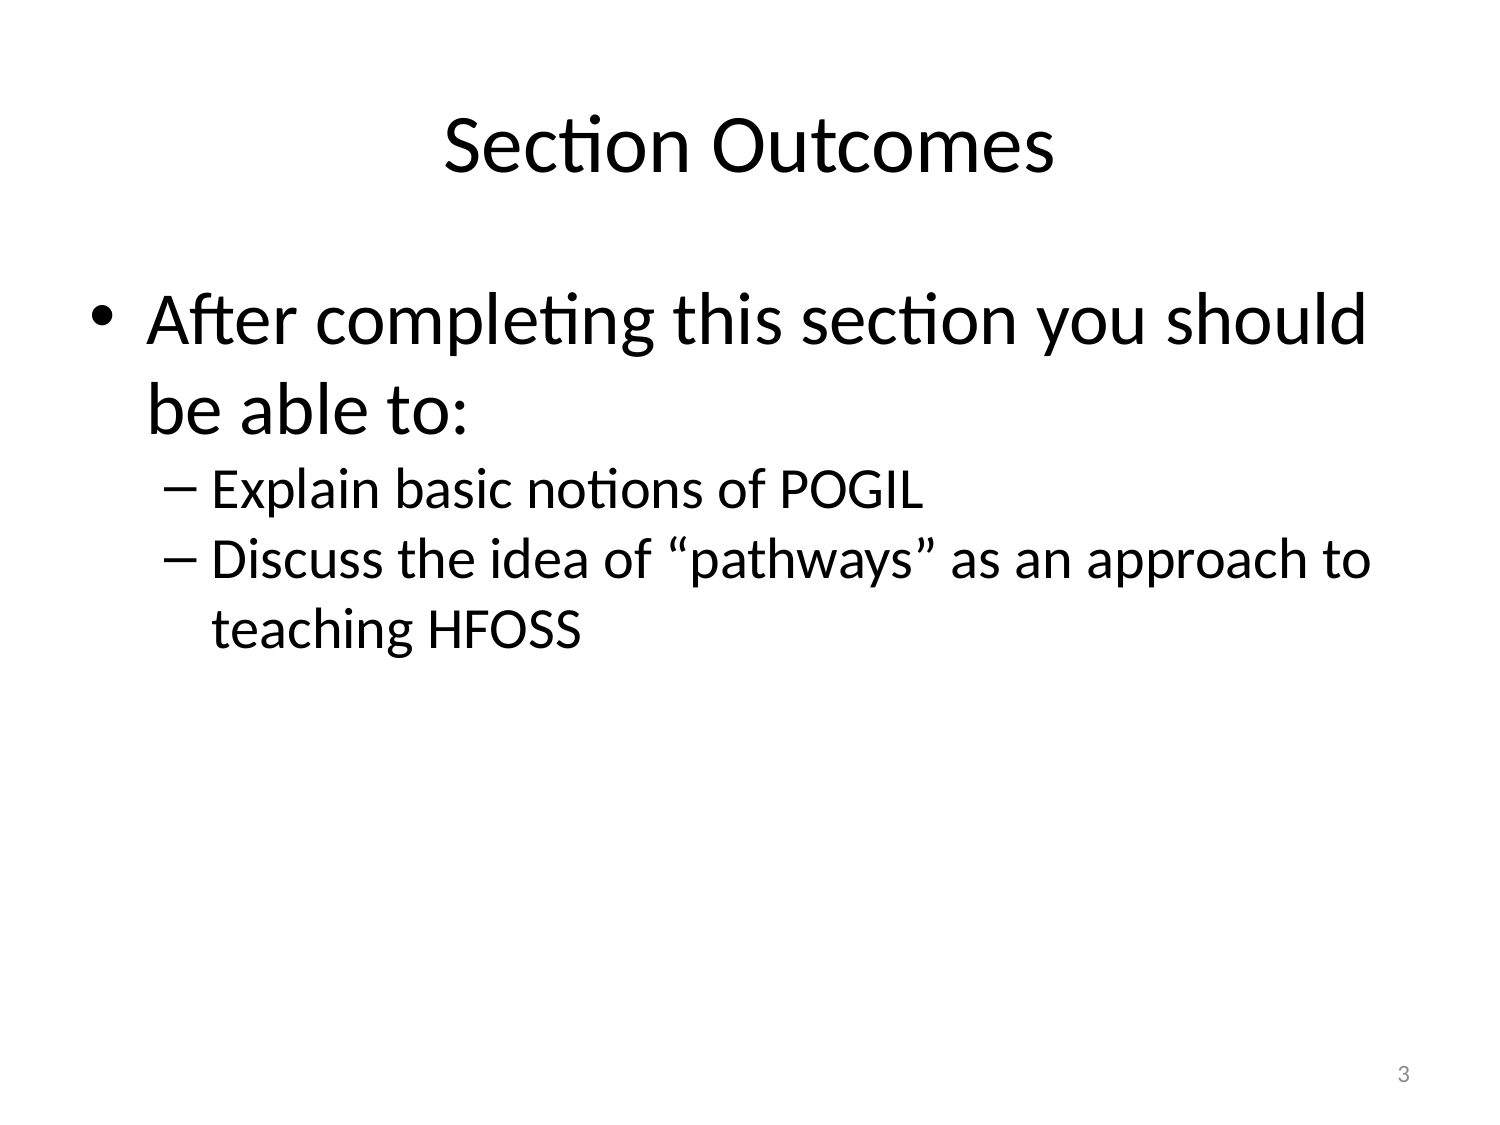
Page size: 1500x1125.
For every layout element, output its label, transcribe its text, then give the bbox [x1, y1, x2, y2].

text_box Section Outcomes [75, 45, 1425, 233]
text_box 3 [1074, 1042, 1425, 1103]
text_box After completing this section you should be able to: Explain basic notions of POGIL Discuss the idea of “pathways” as an approach to teaching HFOSS [75, 262, 1425, 1005]
